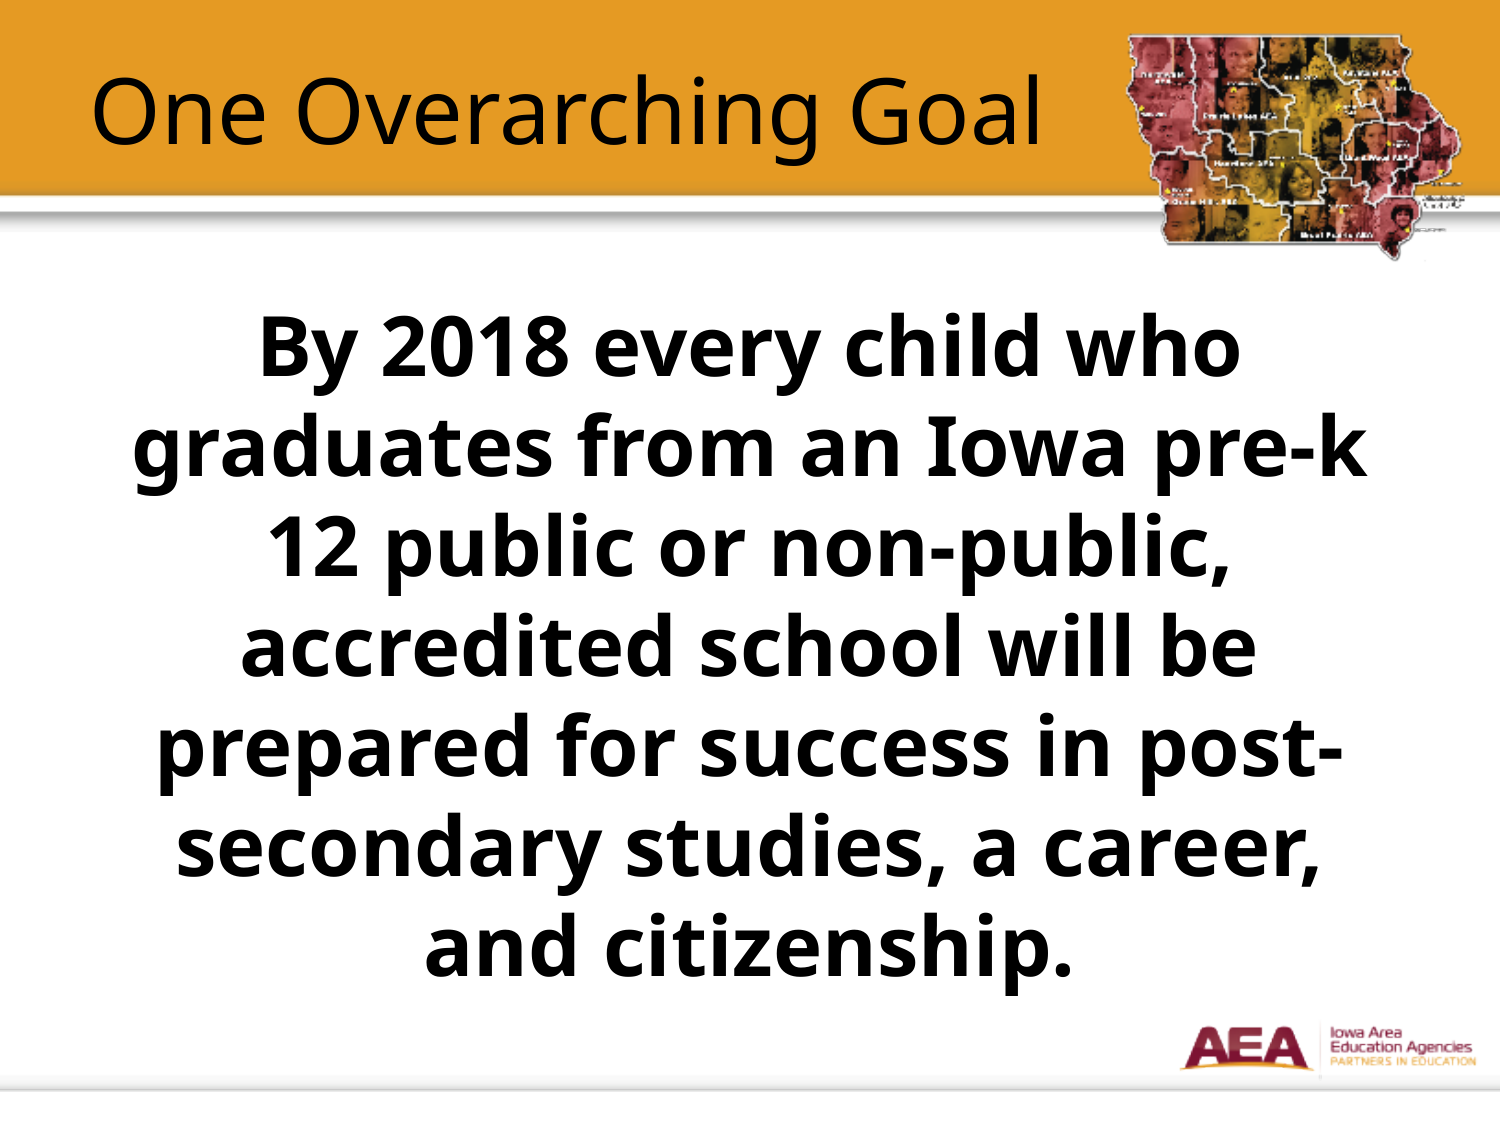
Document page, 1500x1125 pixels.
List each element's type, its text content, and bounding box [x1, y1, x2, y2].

picture [0, 0, 1500, 1125]
title One Overarching Goal [75, 45, 1425, 233]
list By 2018 every child who graduates from an Iowa pre-k 12 public or non-public, accredited school will be prepared for success in post-secondary studies, a career, and citizenship. [75, 285, 1425, 1005]
